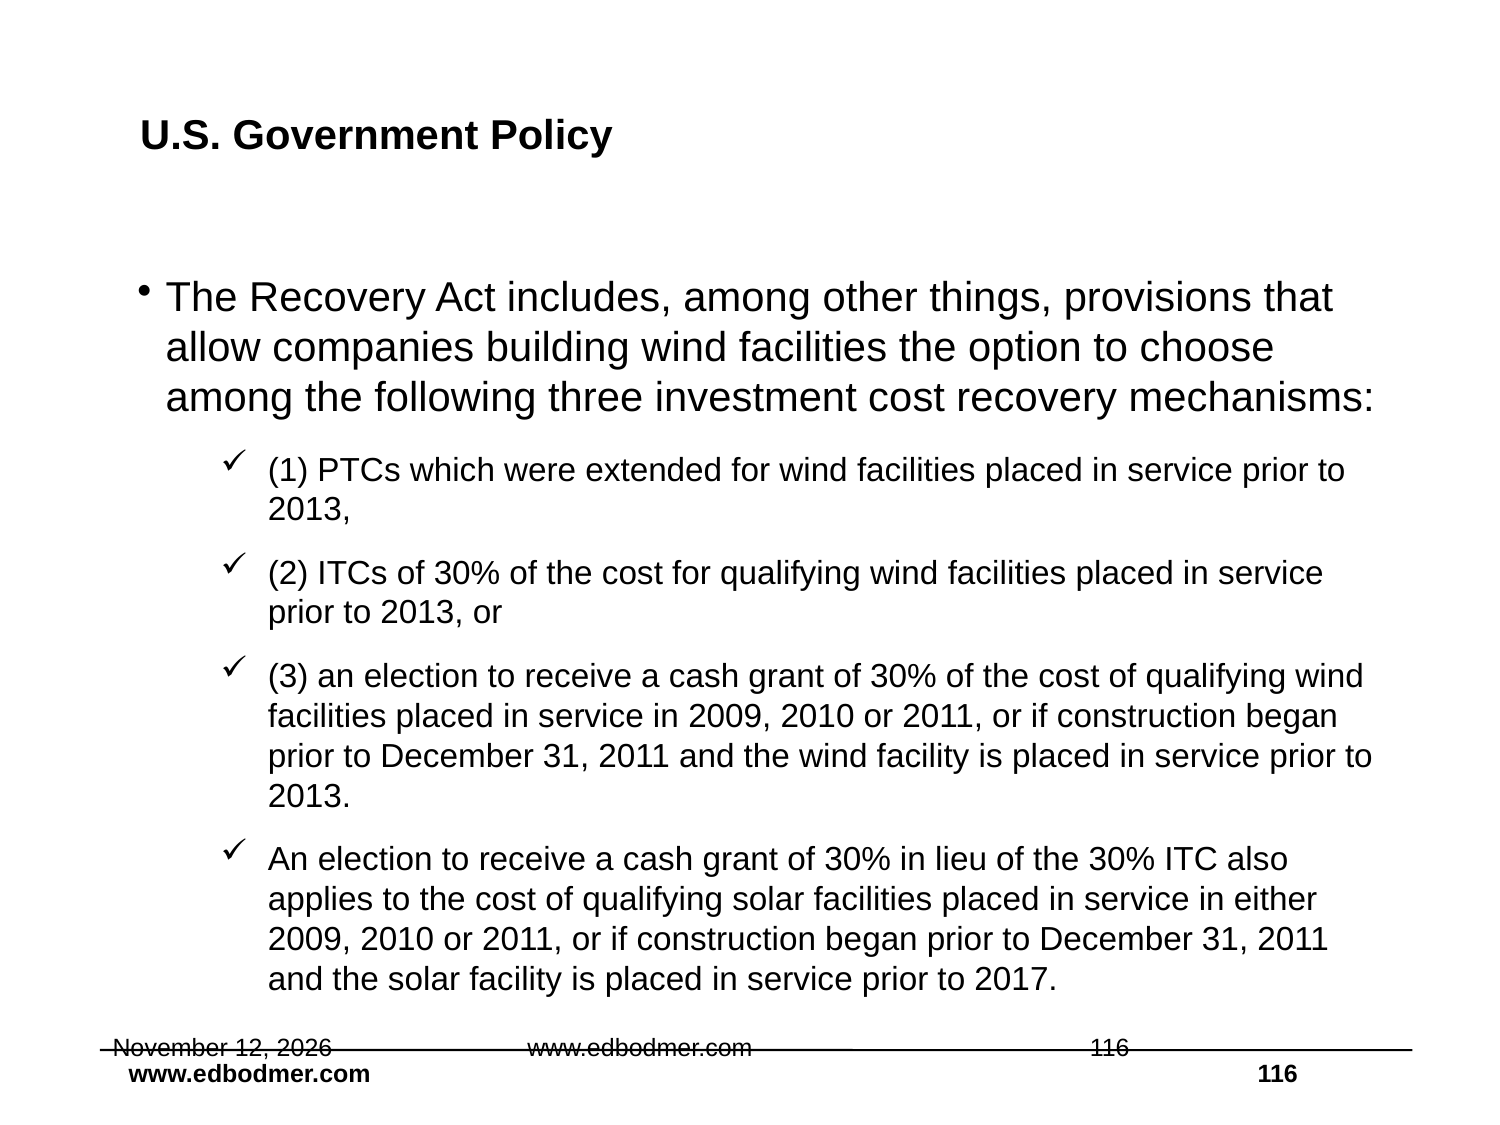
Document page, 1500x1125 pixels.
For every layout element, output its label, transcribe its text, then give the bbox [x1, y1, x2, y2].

title U.S. Government Policy [124, 99, 1288, 226]
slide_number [97, 1024, 403, 1103]
list The Recovery Act includes, among other things, provisions that allow companies building wind facilities the option to choose among the following three investment cost recovery mechanisms: (1) PTCs which were extended for wind facilities placed in service prior to 2013, (2) ITCs of 30% of the cost for qualifying wind facilities placed in service prior to 2013, or (3) an election to receive a cash grant of 30% of the cost of qualifying wind facilities placed in service in 2009, 2010 or 2011, or if construction began prior to December 31, 2011 and the wind facility is placed in service prior to 2013. An election to receive a cash grant of 30% in lieu of the 30% ITC also applies to the cost of qualifying solar facilities placed in service in either 2009, 2010 or 2011, or if construction began prior to December 31, 2011 and the solar facility is placed in service prior to 2017. [112, 262, 1401, 1026]
slide_number 116 [1074, 1024, 1425, 1103]
footer www.edbodmer.com [512, 1024, 988, 1103]
